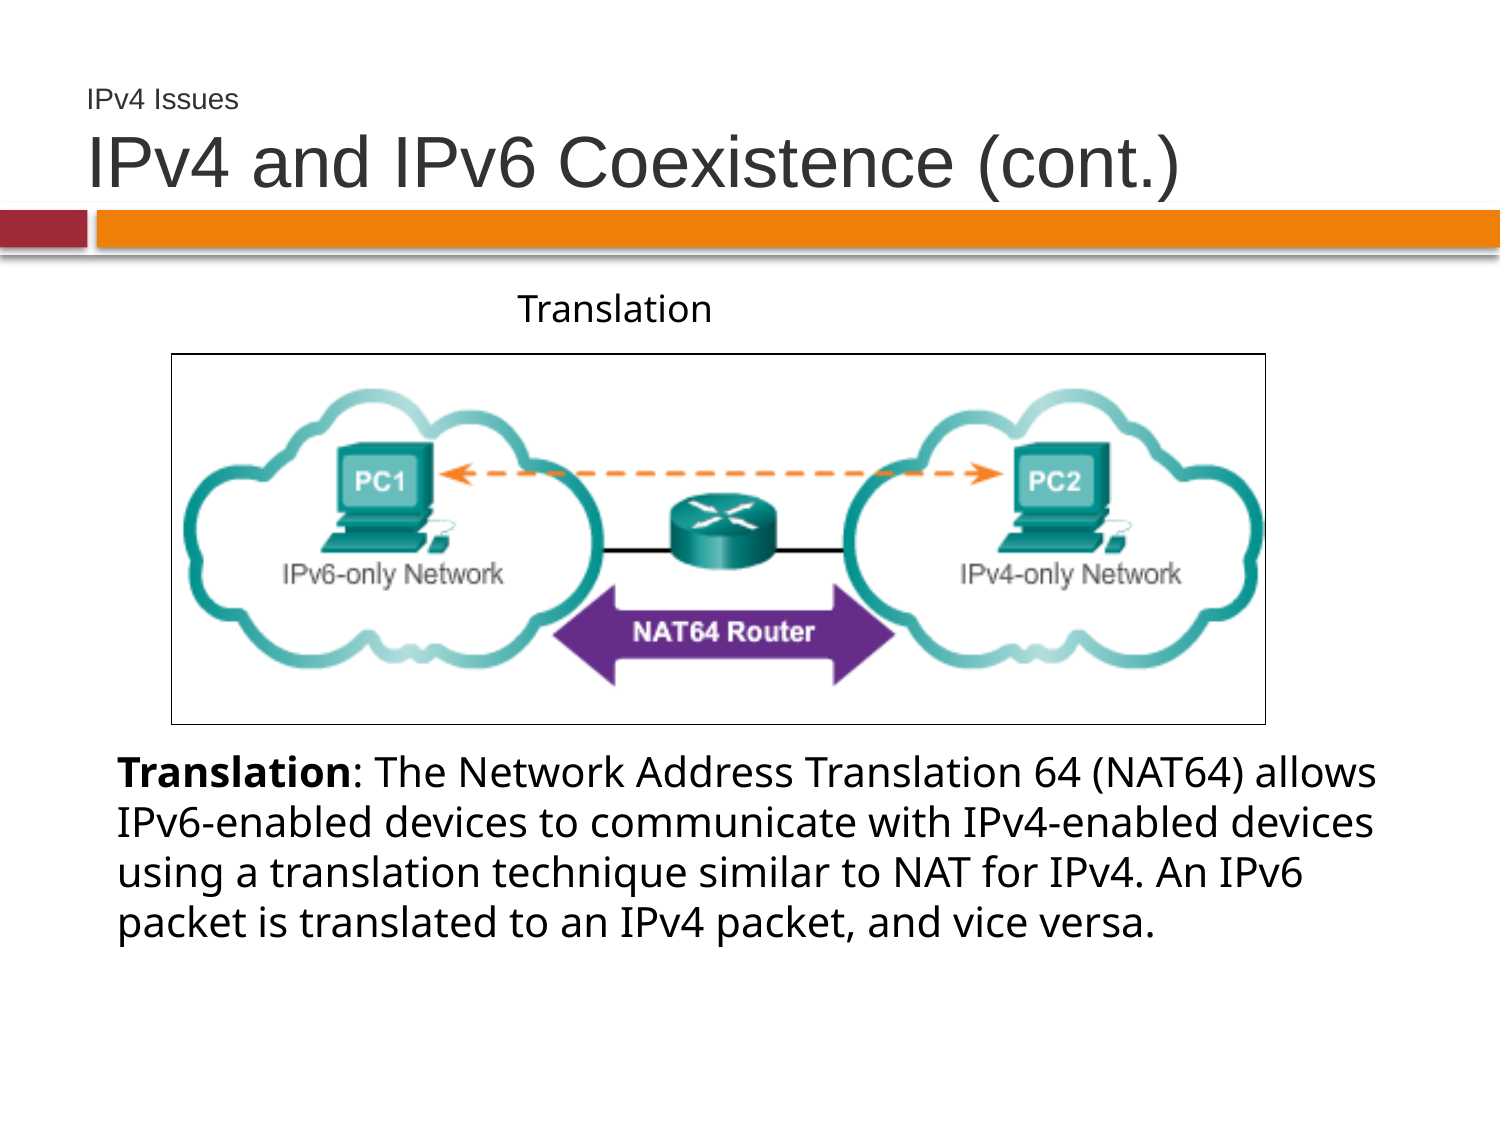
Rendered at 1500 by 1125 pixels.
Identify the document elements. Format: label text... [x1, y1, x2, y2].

title IPv4 Issues IPv4 and IPv6 Coexistence (cont.) [71, 72, 1500, 210]
text_box Translation: The Network Address Translation 64 (NAT64) allows IPv6-enabled devices to communicate with IPv4-enabled devices using a translation technique similar to NAT for IPv4. An IPv6 packet is translated to an IPv4 packet, and vice versa. [102, 738, 1419, 954]
text_box Translation [502, 277, 948, 338]
picture [172, 354, 1266, 725]
